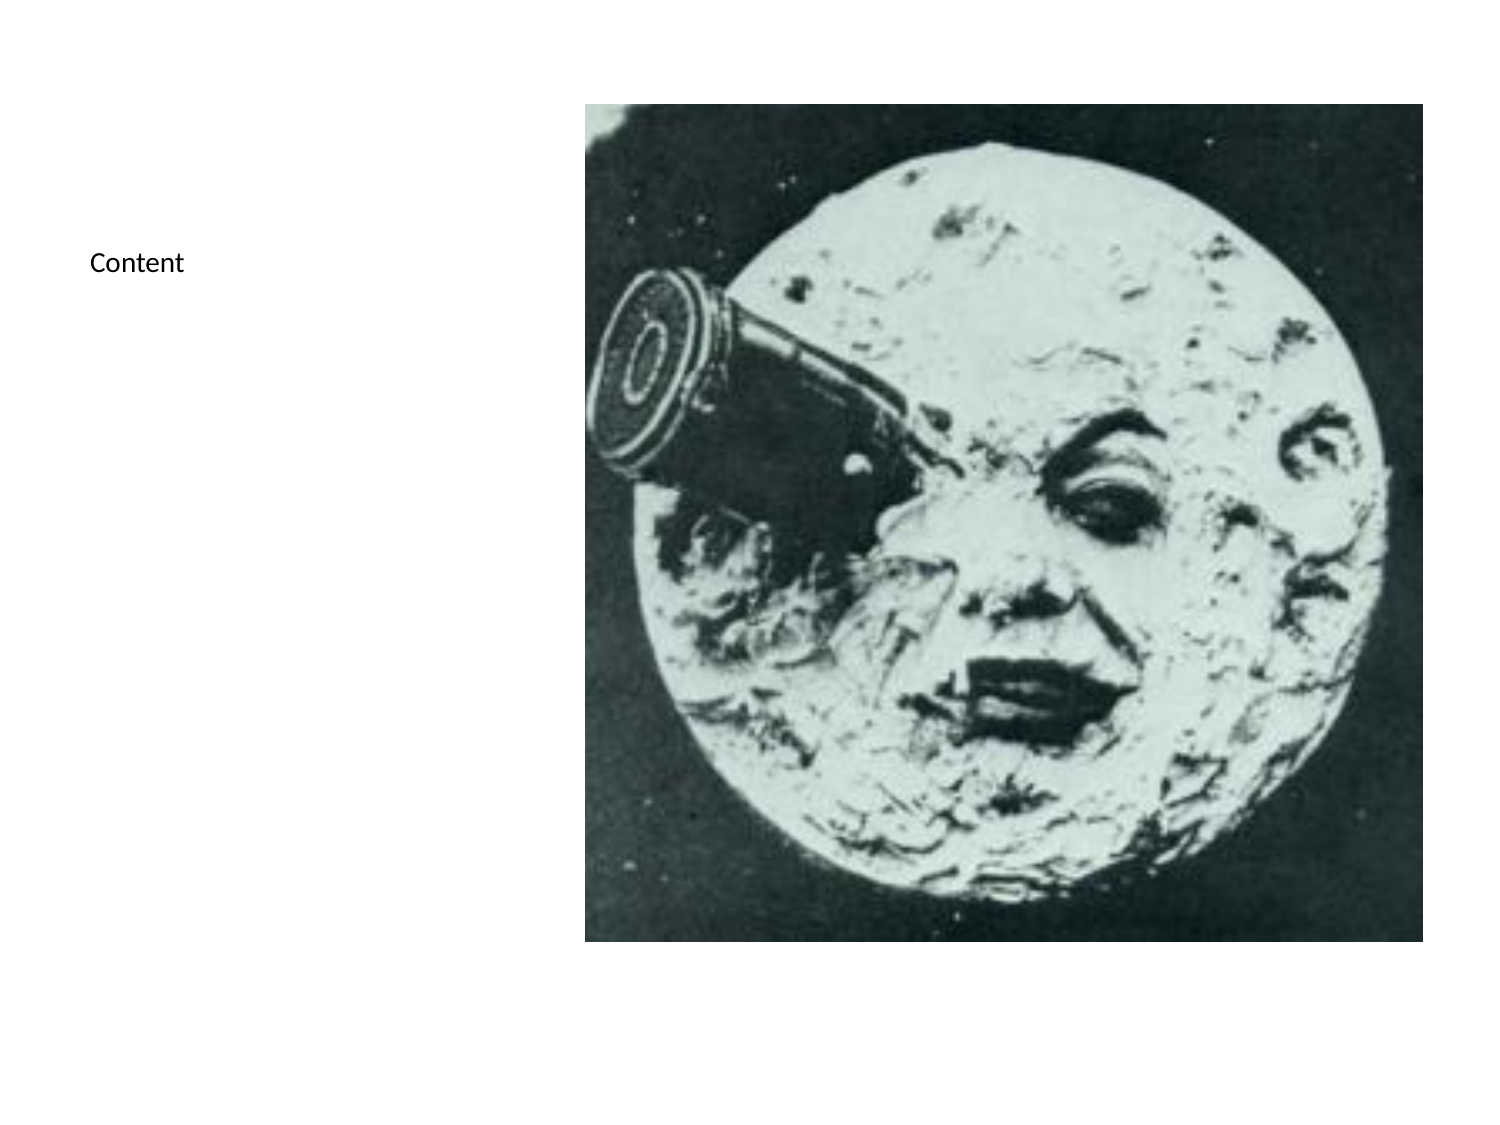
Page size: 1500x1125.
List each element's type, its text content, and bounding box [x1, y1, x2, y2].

picture [585, 103, 1424, 942]
list Content [75, 235, 569, 1005]
